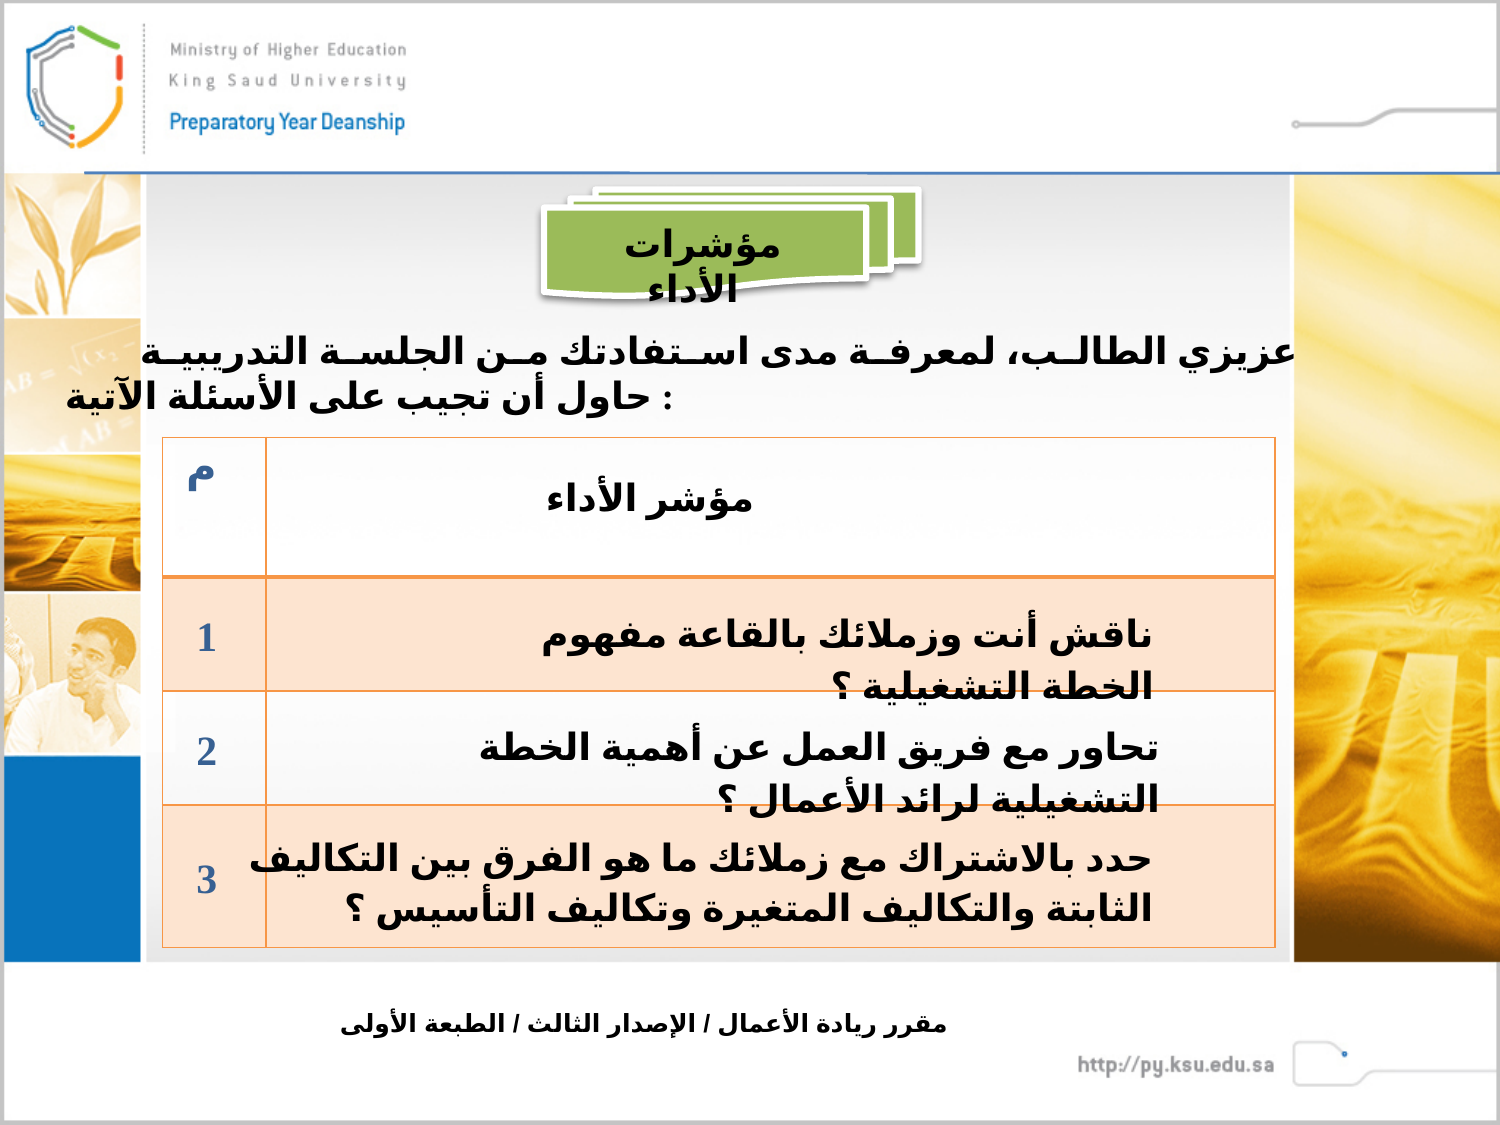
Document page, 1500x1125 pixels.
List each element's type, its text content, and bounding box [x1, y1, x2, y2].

table_cell [267, 806, 1274, 947]
table_header م [163, 438, 265, 575]
text_box مؤشر الأداء [450, 459, 850, 526]
text_box [540, 186, 922, 298]
table_header [267, 438, 1274, 575]
table_cell 1 [163, 579, 265, 690]
text_box حدد بالاشتراك مع زملائك ما هو الفرق بين التكاليف الثابتة والتكاليف المتغيرة وتكاليف التأسيس ؟ [187, 821, 1169, 937]
text_box مؤشرات الأداء [583, 212, 822, 318]
table_cell 2 [163, 692, 265, 804]
text_box مقرر ريادة الأعمال / الإصدار الثالث / الطبعة الأولى [287, 1000, 1000, 1045]
table_cell [267, 579, 1274, 690]
picture [0, 0, 1500, 1125]
text_box ناقش أنت وزملائك بالقاعة مفهوم الخطة التشغيلية ؟ [450, 596, 1169, 708]
text_box تحاور مع فريق العمل عن أهمية الخطة التشغيلية لرائد الأعمال ؟ [312, 708, 1175, 828]
table_cell [1169, 692, 1274, 804]
text_box عزيزي الطالب، لمعرفة مدى استفادتك من الجلسة التدريبية حاول أن تجيب على الأسئلة الآتية : [49, 319, 1313, 425]
table_cell [267, 692, 450, 804]
table_cell 3 [163, 806, 265, 947]
